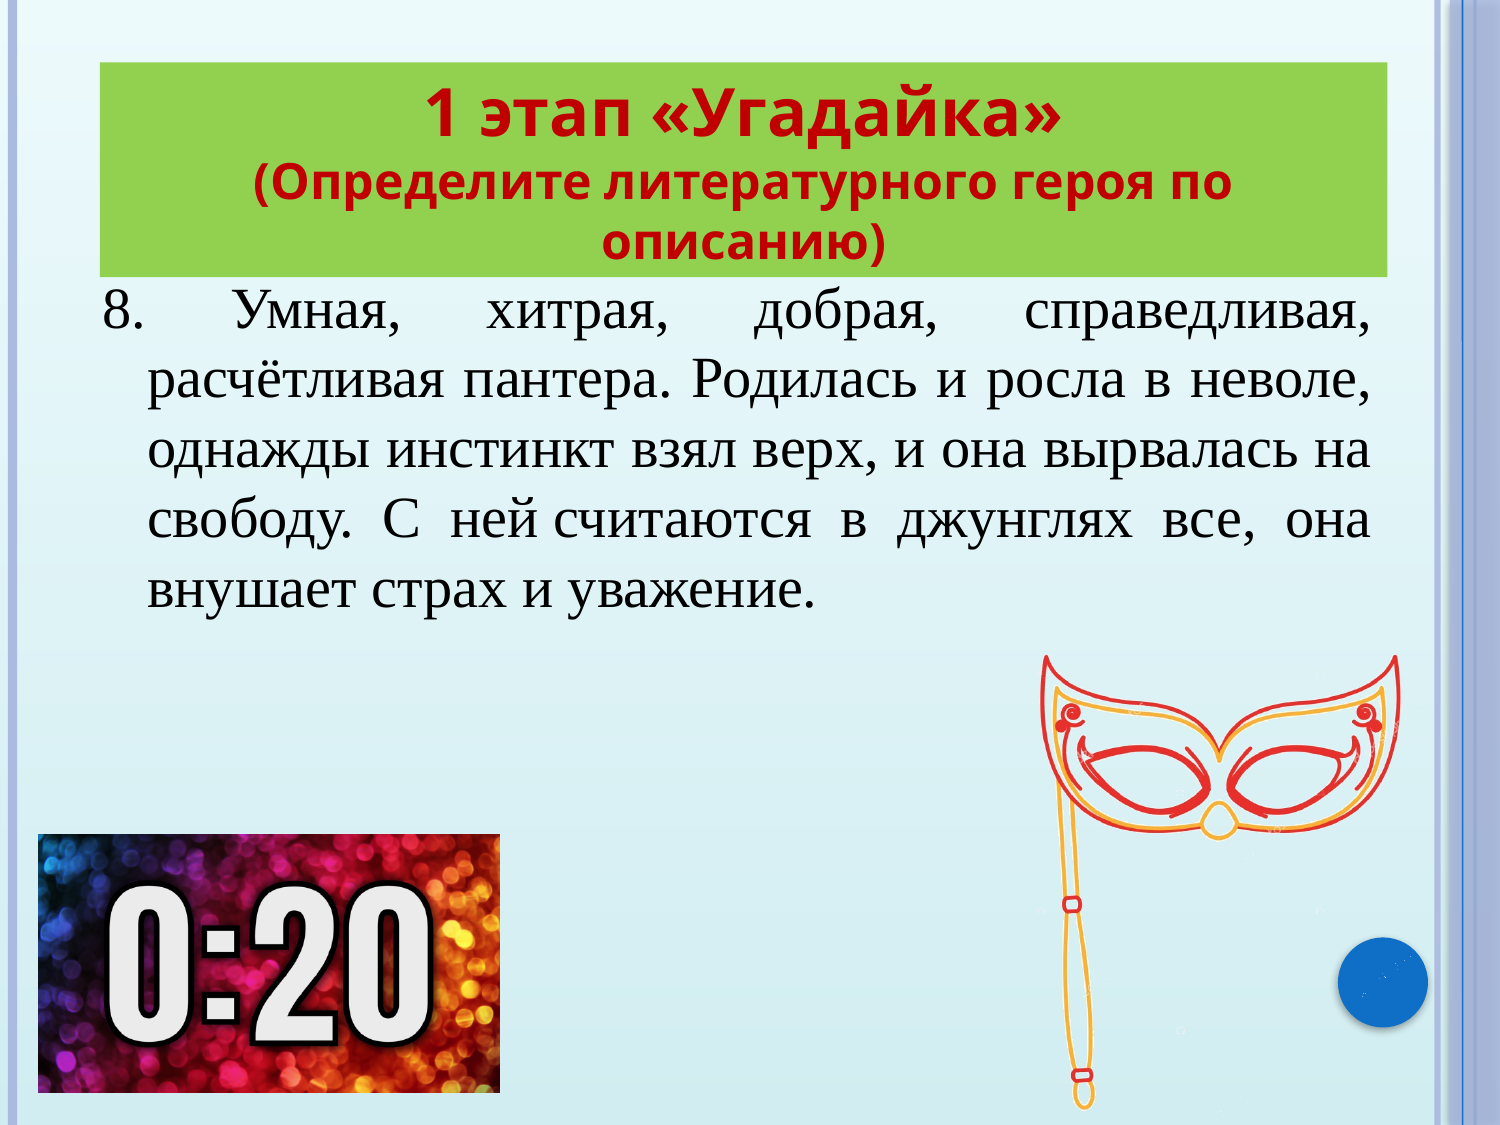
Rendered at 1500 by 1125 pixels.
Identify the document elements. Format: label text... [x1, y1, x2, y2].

picture [1024, 649, 1438, 1125]
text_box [36, 833, 501, 1095]
list 8. Умная, хитрая, добрая, справедливая, расчётливая пантера. Родилась и росла в неволе, однажды инстинкт взял верх, и она вырвалась на свободу. С ней считаются в джунглях все, она внушает страх и уважение. [87, 262, 1388, 688]
text_box 1 этап «Угадайка» (Определите литературного героя по описанию) [99, 62, 1388, 278]
